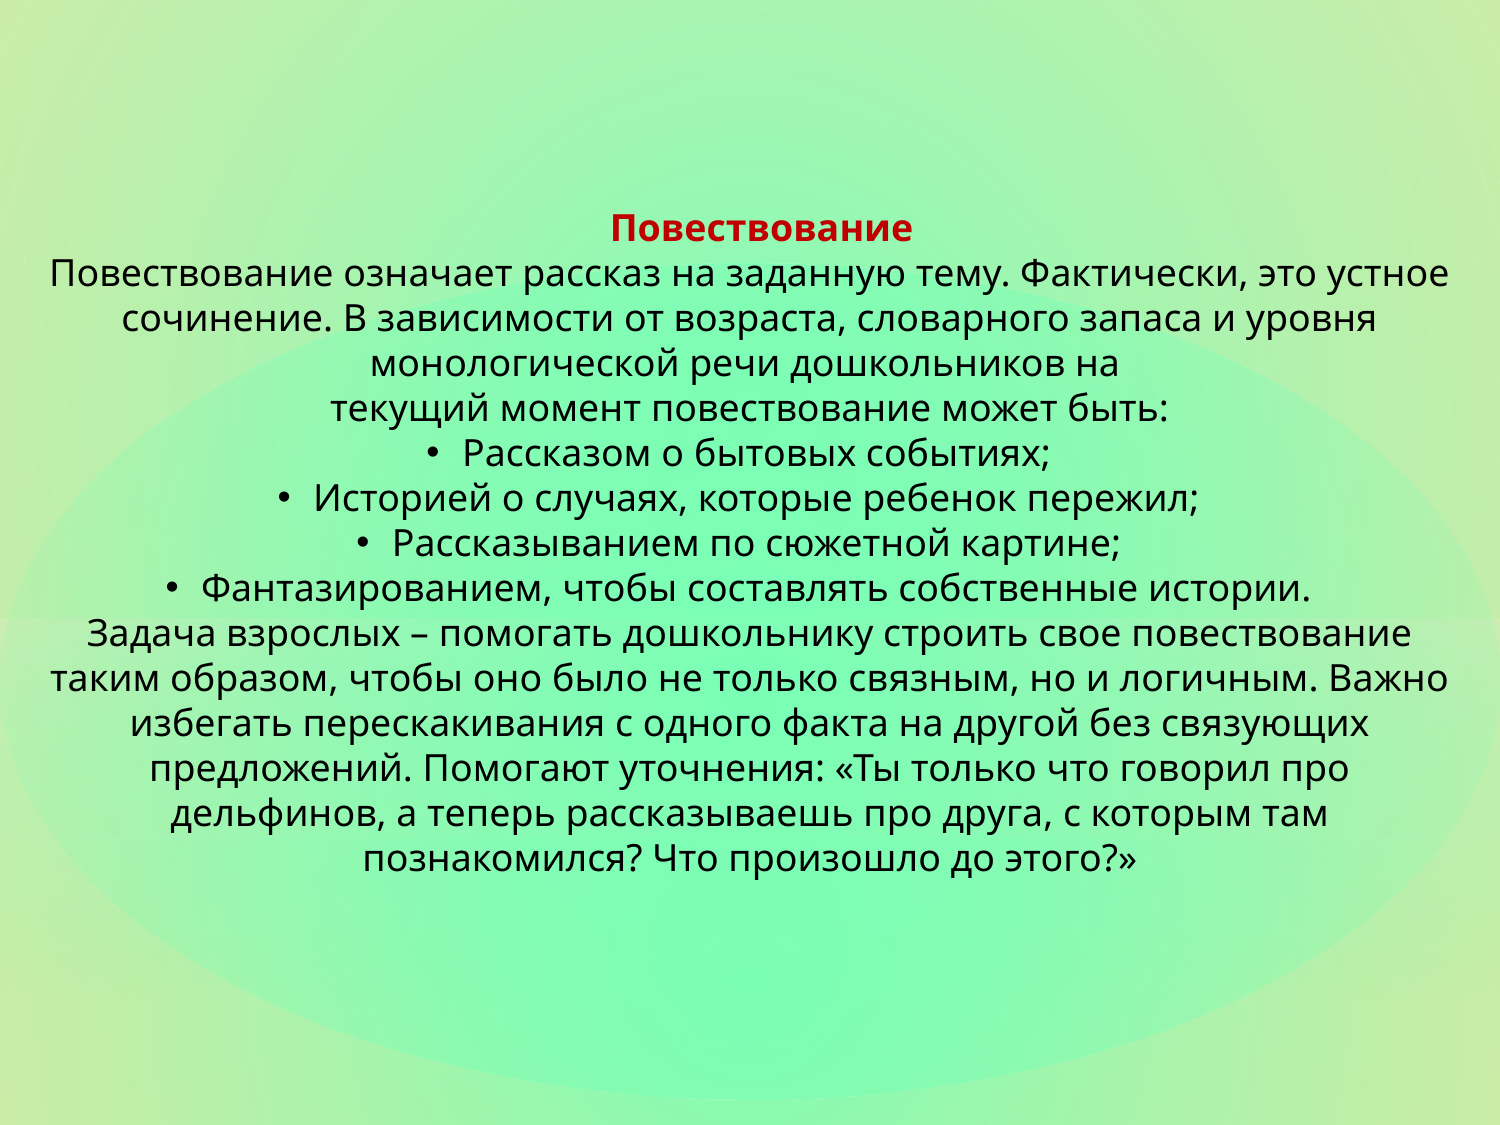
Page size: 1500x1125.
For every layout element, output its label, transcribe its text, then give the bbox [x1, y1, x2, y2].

text_box Повествование Повествование означает рассказ на заданную тему. Фактически, это устное сочинение. В зависимости от возраста, словарного запаса и уровня монологической речи дошкольников на текущий момент повествование может быть: Рассказом о бытовых событиях; Историей о случаях, которые ребенок пережил; Рассказыванием по сюжетной картине; Фантазированием, чтобы составлять собственные истории. Задача взрослых – помогать дошкольнику строить свое повествование таким образом, чтобы оно было не только связным, но и логичным. Важно избегать перескакивания с одного факта на другой без связующих предложений. Помогают уточнения: «Ты только что говорил про дельфинов, а теперь рассказываешь про друга, с которым там познакомился? Что произошло до этого?» [29, 196, 1471, 886]
